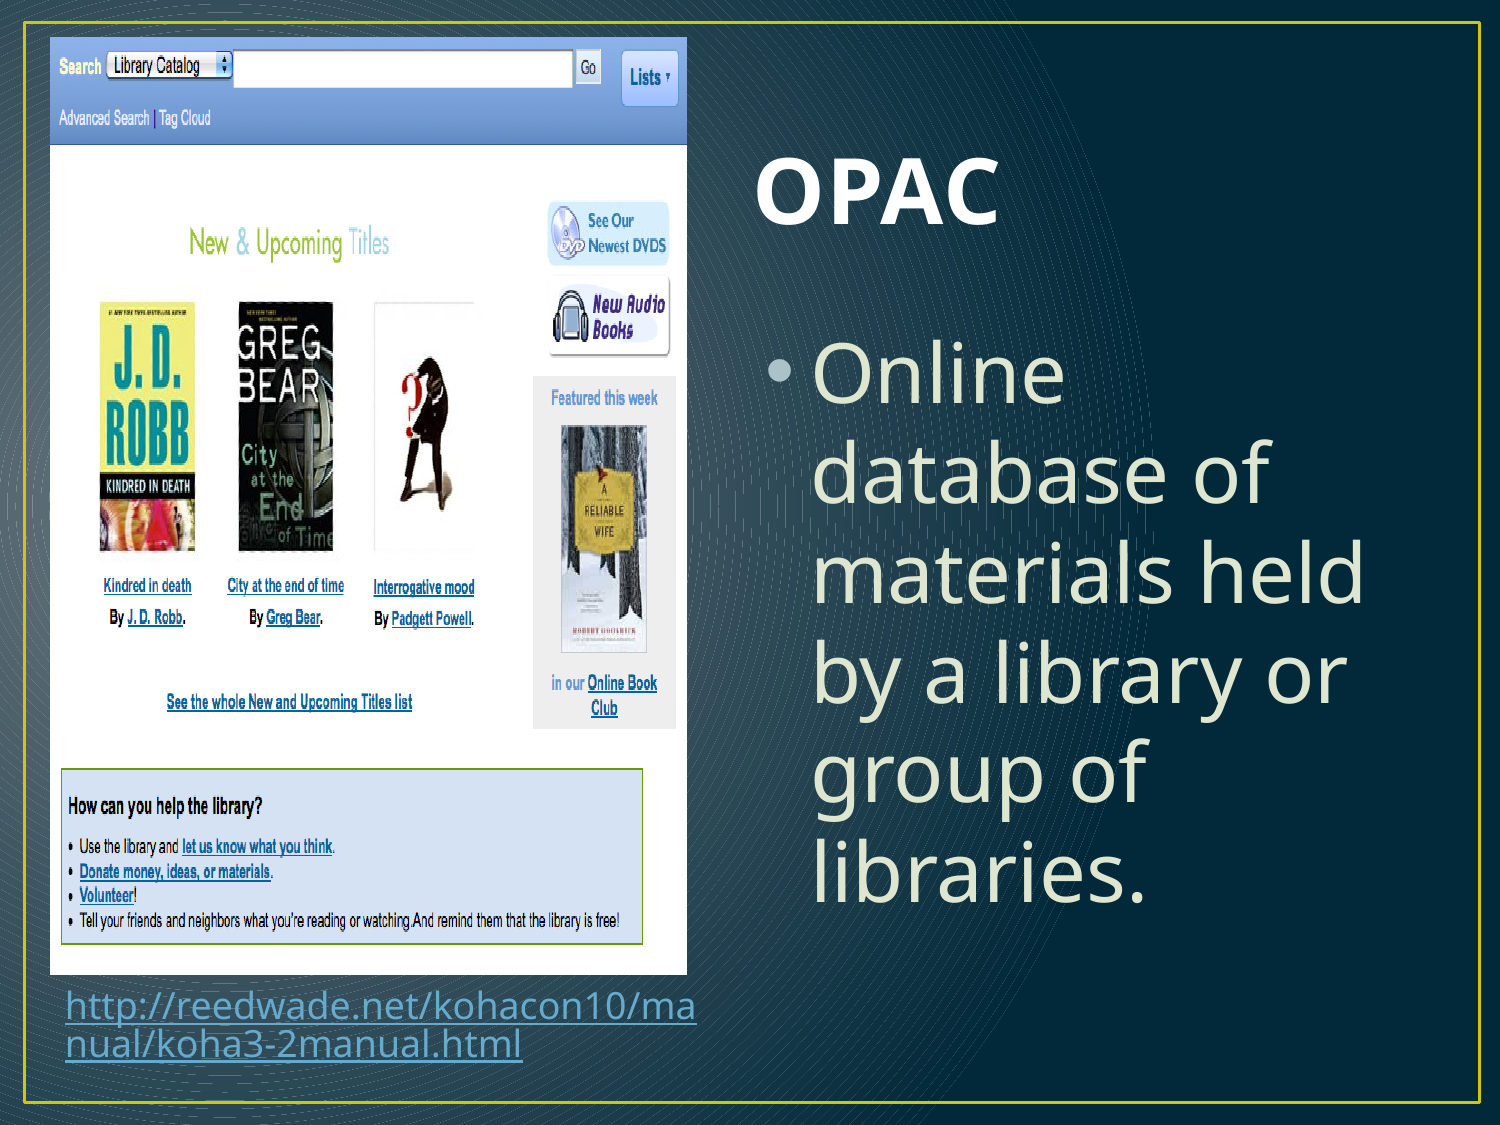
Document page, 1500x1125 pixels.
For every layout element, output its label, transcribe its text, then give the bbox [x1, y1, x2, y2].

text_box http://reedwade.net/kohacon10/manual/koha3-2manual.html [49, 974, 713, 1041]
picture [49, 37, 688, 976]
list Online database of materials held by a library or group of libraries. [750, 312, 1388, 1055]
title OPAC [737, 62, 1018, 250]
